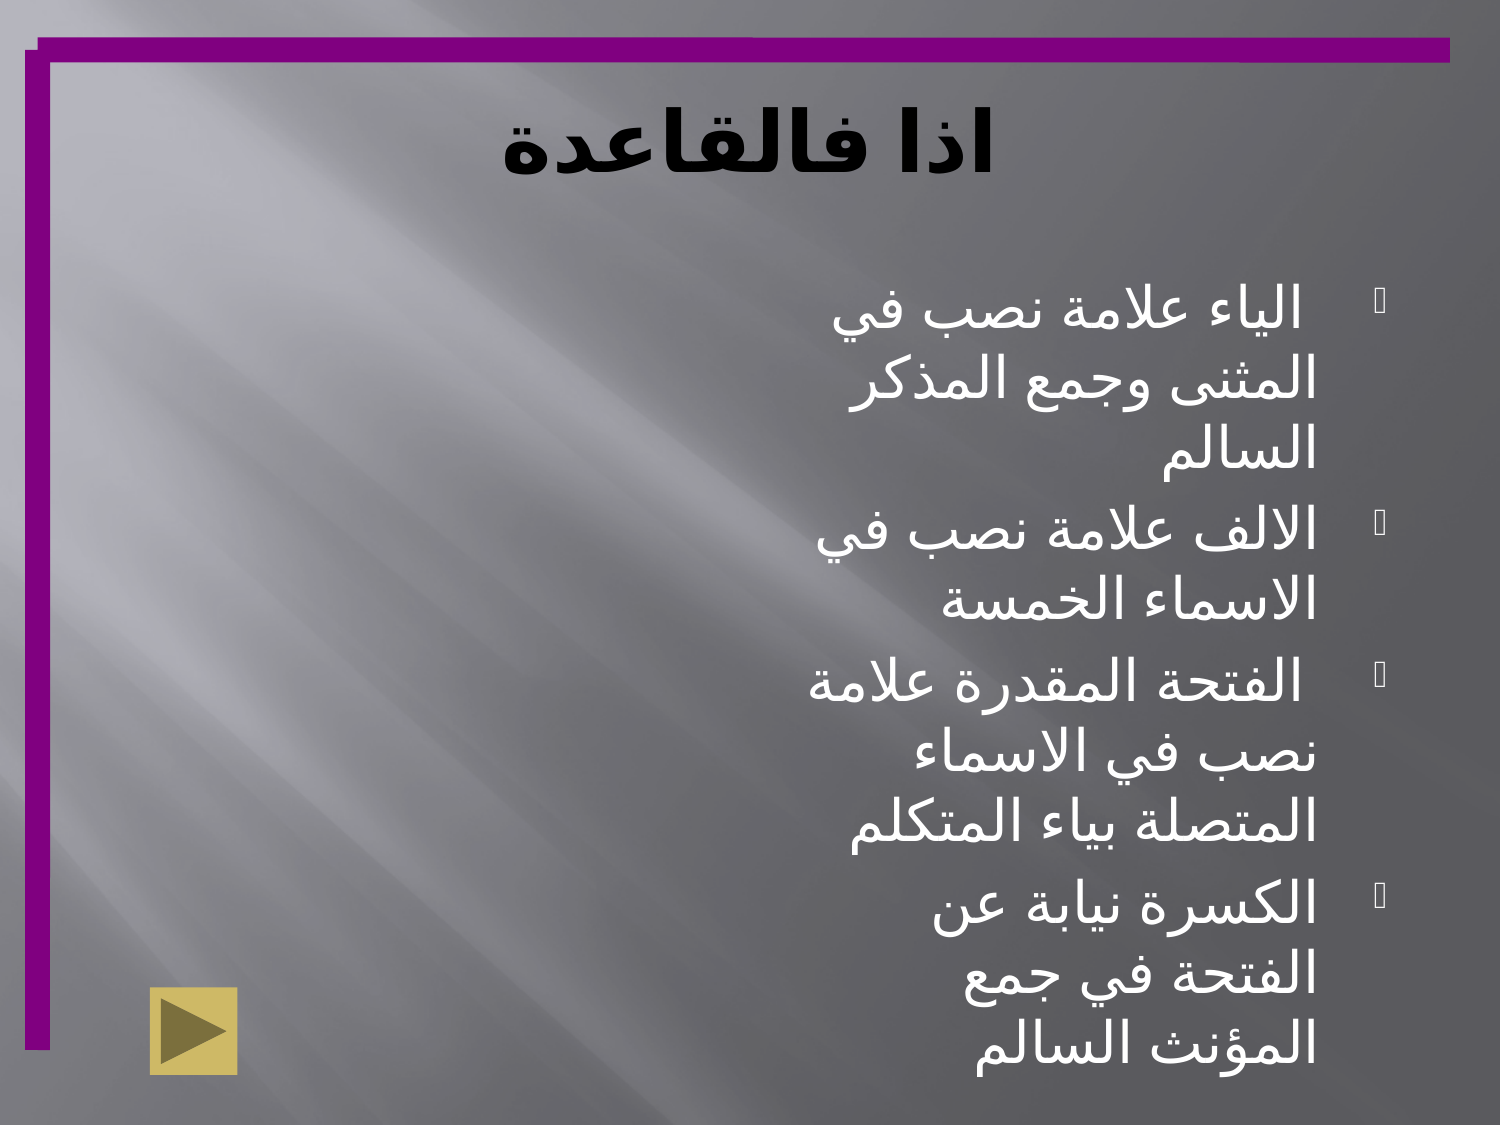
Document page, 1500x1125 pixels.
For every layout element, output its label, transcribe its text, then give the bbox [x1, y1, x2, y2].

title اذا فالقاعدة [75, 45, 1425, 233]
list الياء علامة نصب في المثنى وجمع المذكر السالم الالف علامة نصب في الاسماء الخمسة الفتحة المقدرة علامة نصب في الاسماء المتصلة بياء المتكلم الكسرة نيابة عن الفتحة في جمع المؤنث السالم [762, 262, 1425, 1005]
text_box [149, 987, 238, 1075]
